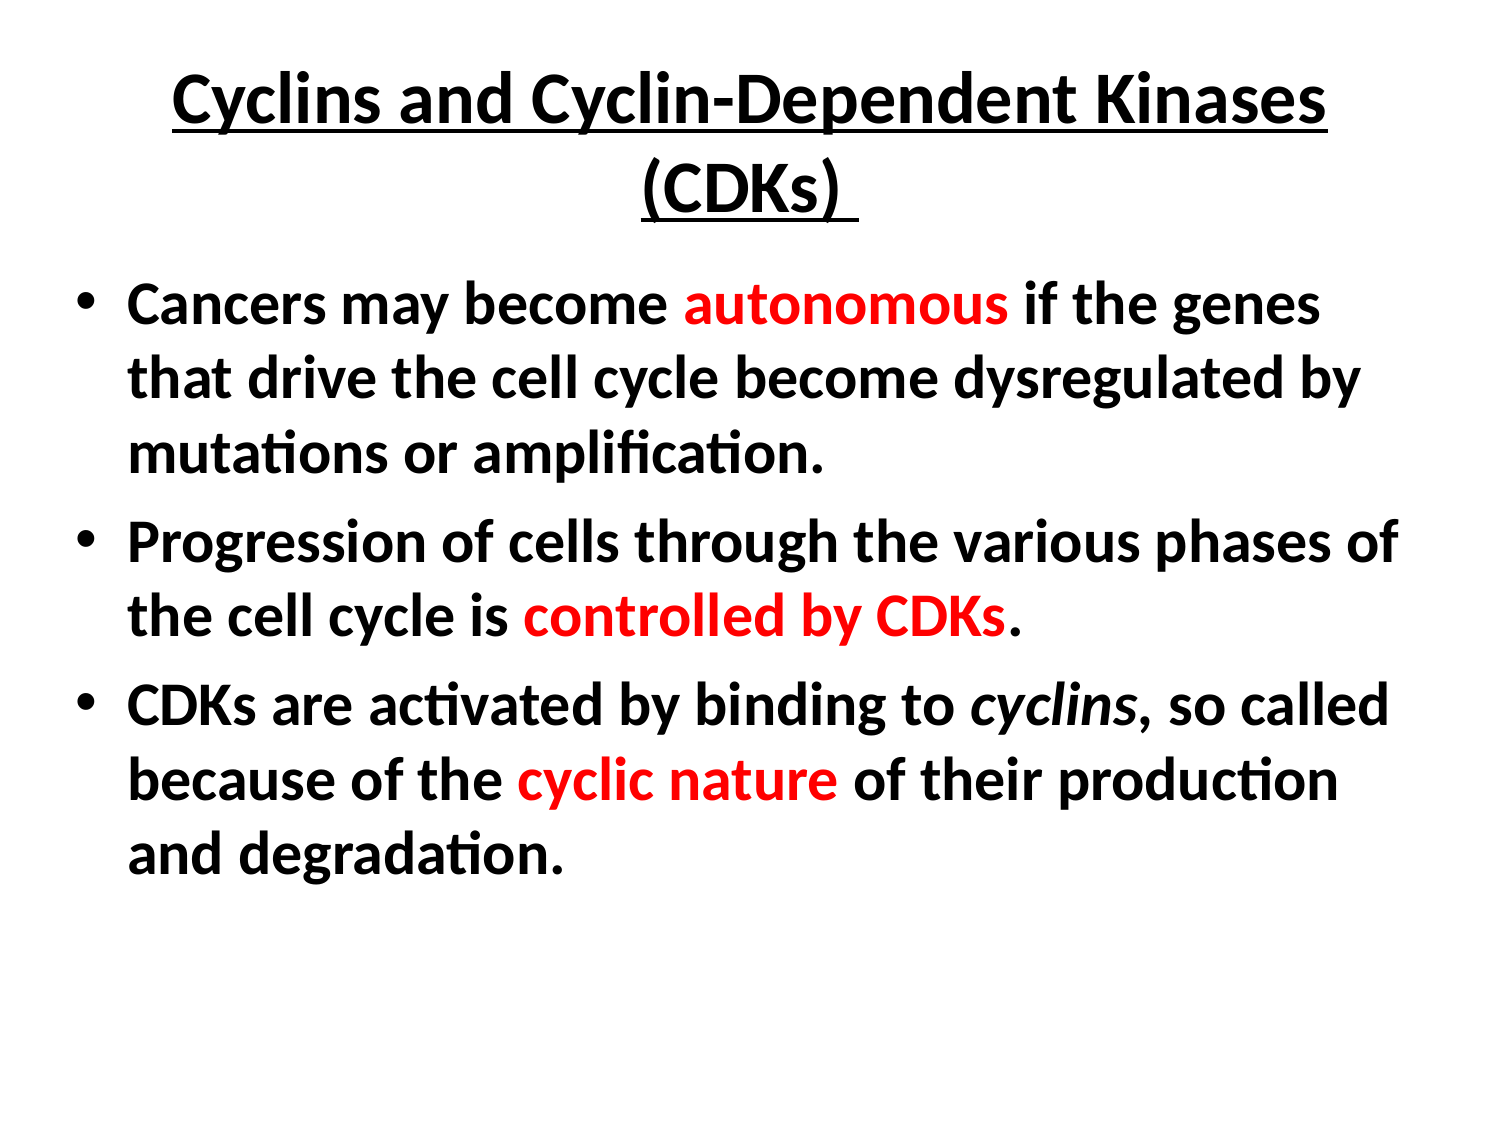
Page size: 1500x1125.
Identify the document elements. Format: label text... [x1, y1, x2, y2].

list Cancers may become autonomous if the genes that drive the cell cycle become dysregulated by mutations or amplification. Progression of cells through the various phases of the cell cycle is controlled by CDKs. CDKs are activated by binding to cyclins, so called because of the cyclic nature of their production and degradation. [75, 262, 1425, 1005]
title Cyclins and Cyclin-Dependent Kinases (CDKs) [75, 45, 1425, 233]
